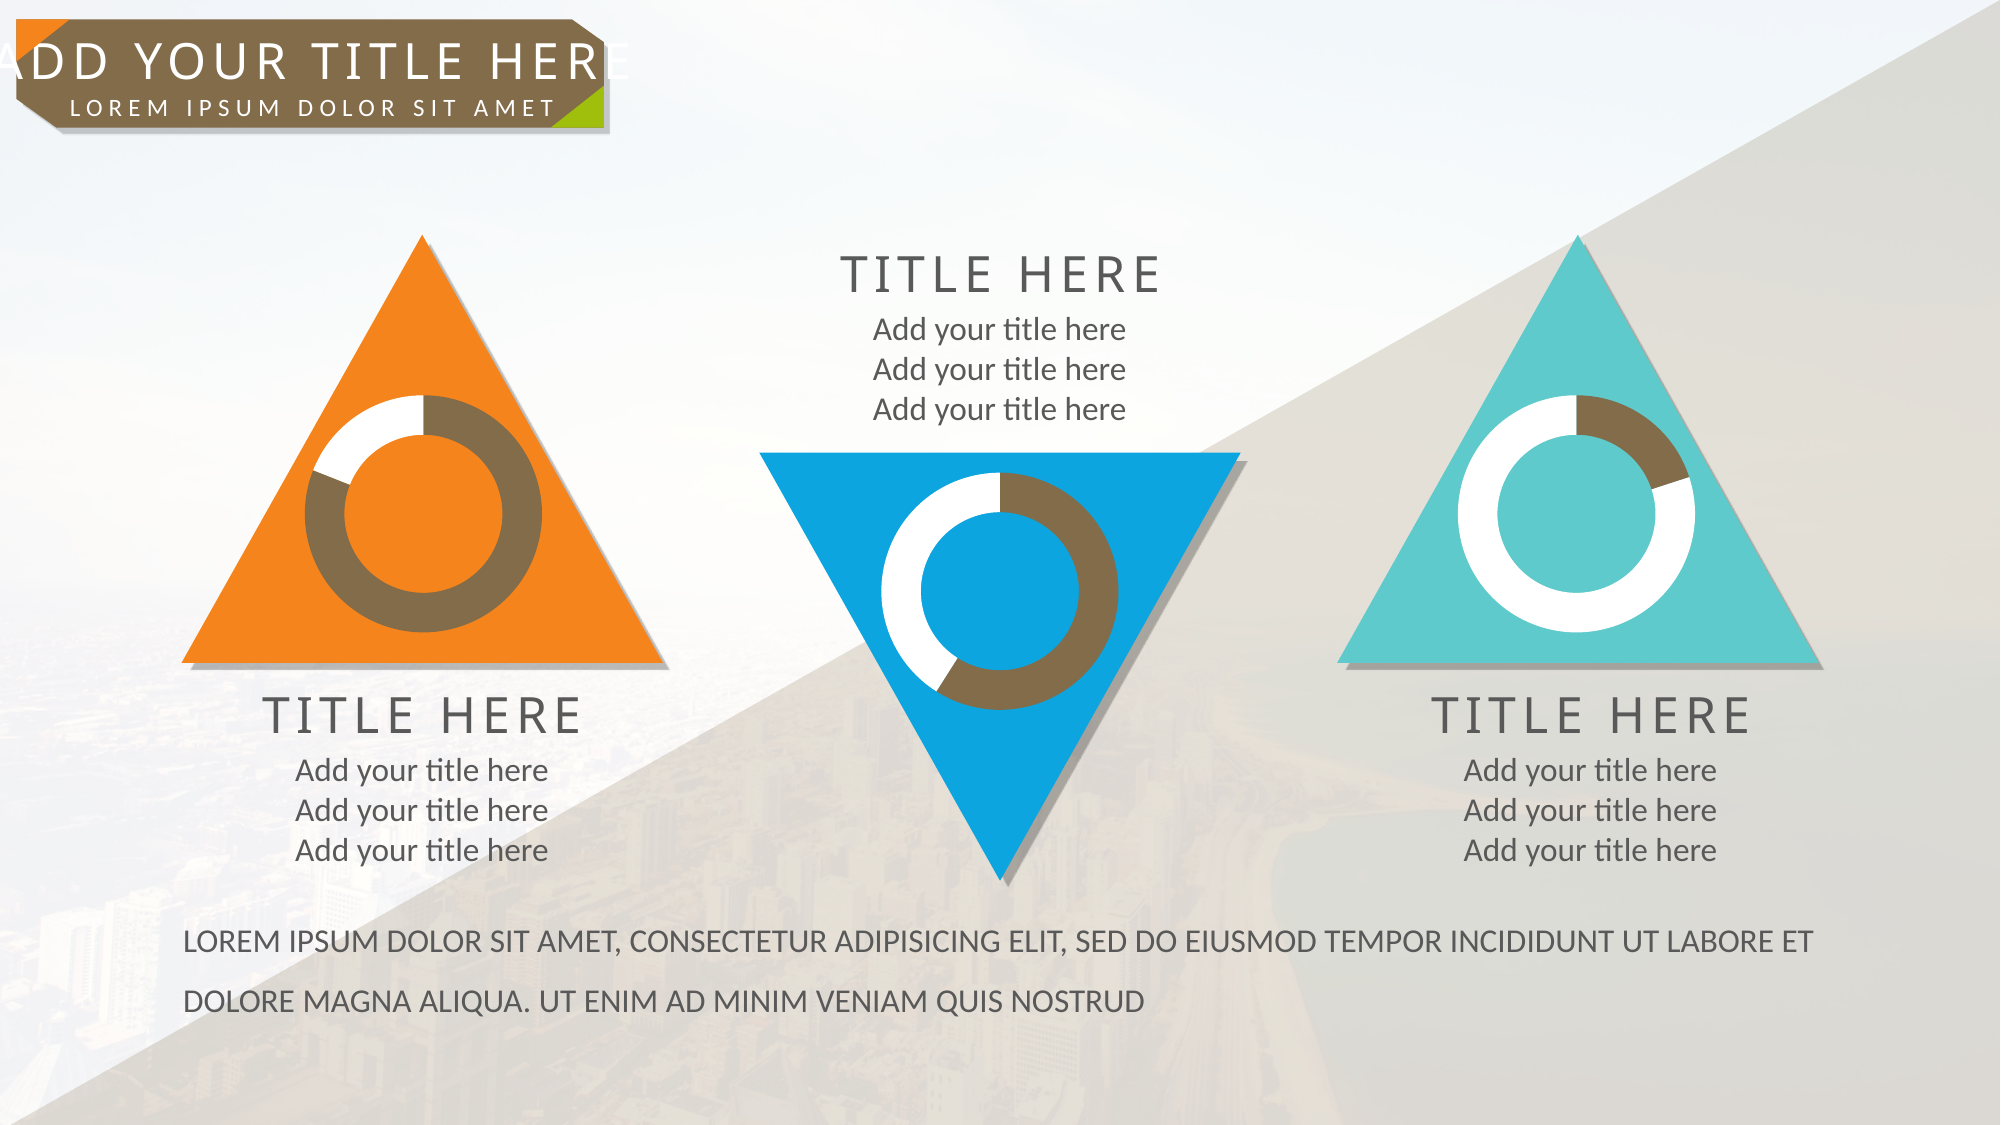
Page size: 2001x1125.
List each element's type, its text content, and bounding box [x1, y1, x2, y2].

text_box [855, 234, 1145, 477]
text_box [1446, 675, 1735, 918]
text_box [13, 97, 604, 132]
picture [0, 0, 1991, 1125]
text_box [1336, 234, 1819, 664]
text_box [277, 675, 567, 918]
text_box LOREM IPSUM DOLOR SIT AMET [55, 75, 569, 129]
text_box LOREM IPSUM DOLOR SIT AMET, CONSECTETUR ADIPISICING ELIT, SED DO EIUSMOD TEMPOR INCIDIDUNT UT LABORE ET DOLORE MAGNA ALIQUA. UT ENIM AD MINIM VENIAM QUIS NOSTRUD [168, 892, 1832, 1027]
text_box [13, 16, 73, 65]
text_box [3, 0, 2000, 1125]
text_box [547, 82, 608, 131]
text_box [181, 234, 664, 664]
text_box ADD YOUR TITLE HERE [0, 22, 647, 97]
text_box [72, 16, 582, 22]
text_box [758, 451, 1242, 882]
